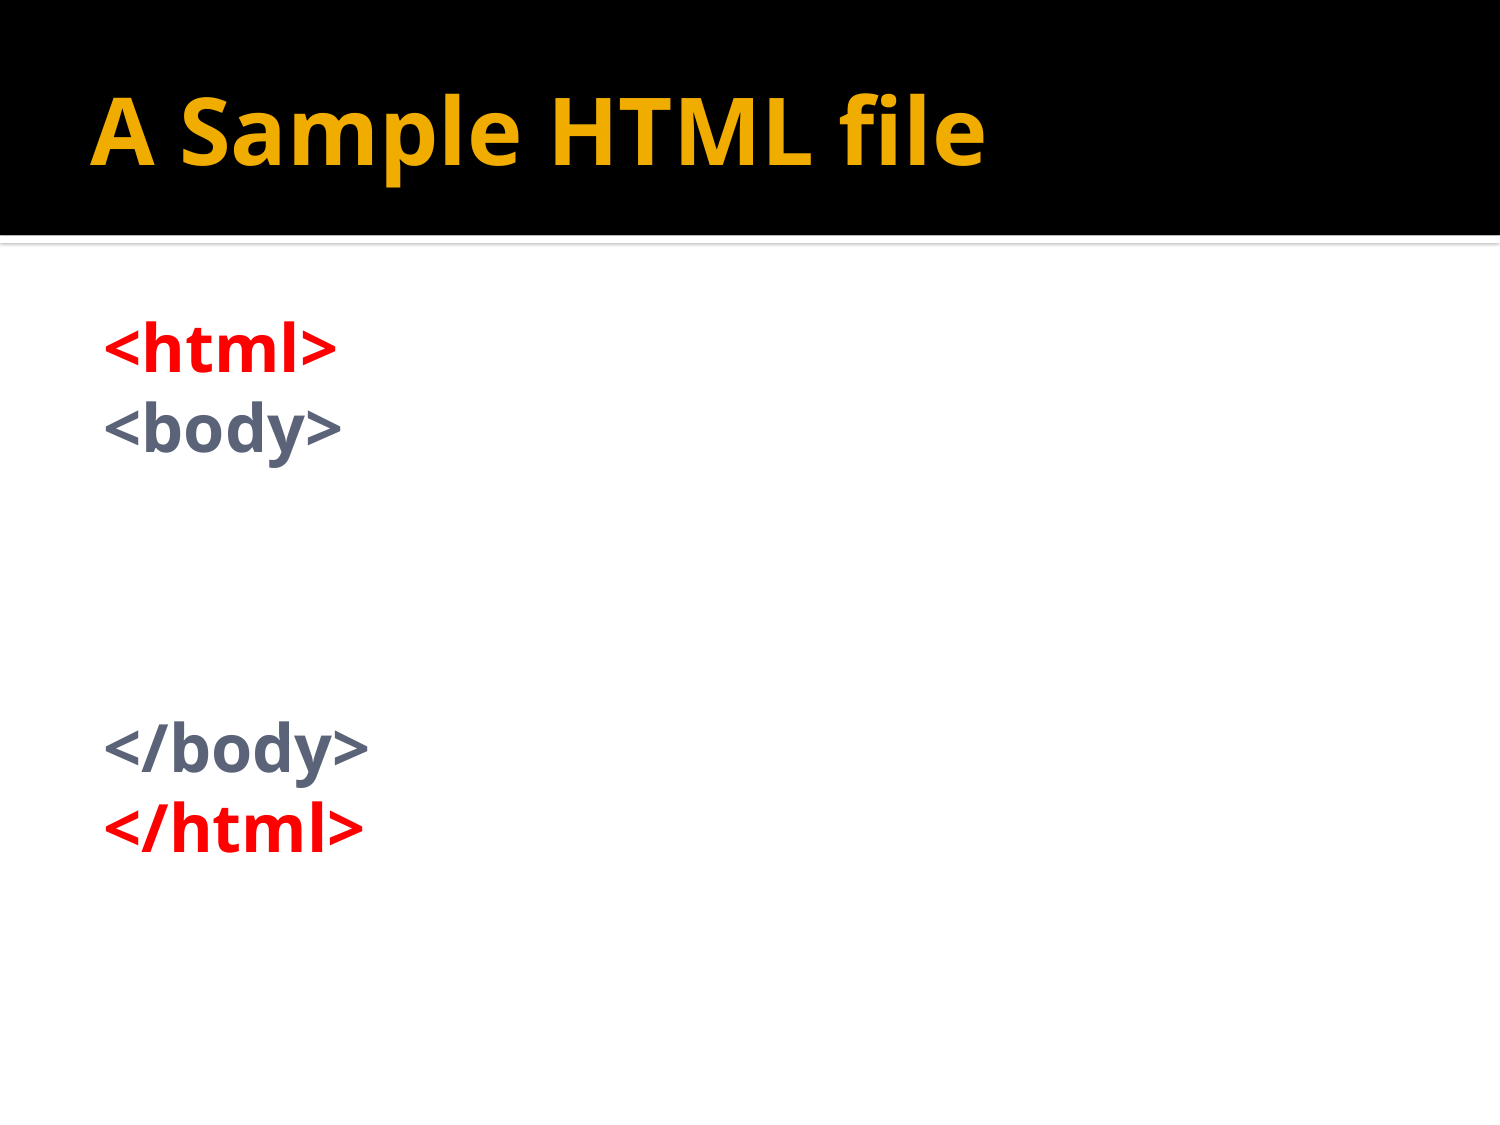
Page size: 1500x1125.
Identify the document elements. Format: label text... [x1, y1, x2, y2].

title A Sample HTML file [75, 25, 1425, 231]
list <html> <body> </body> </html> [75, 291, 1425, 1050]
